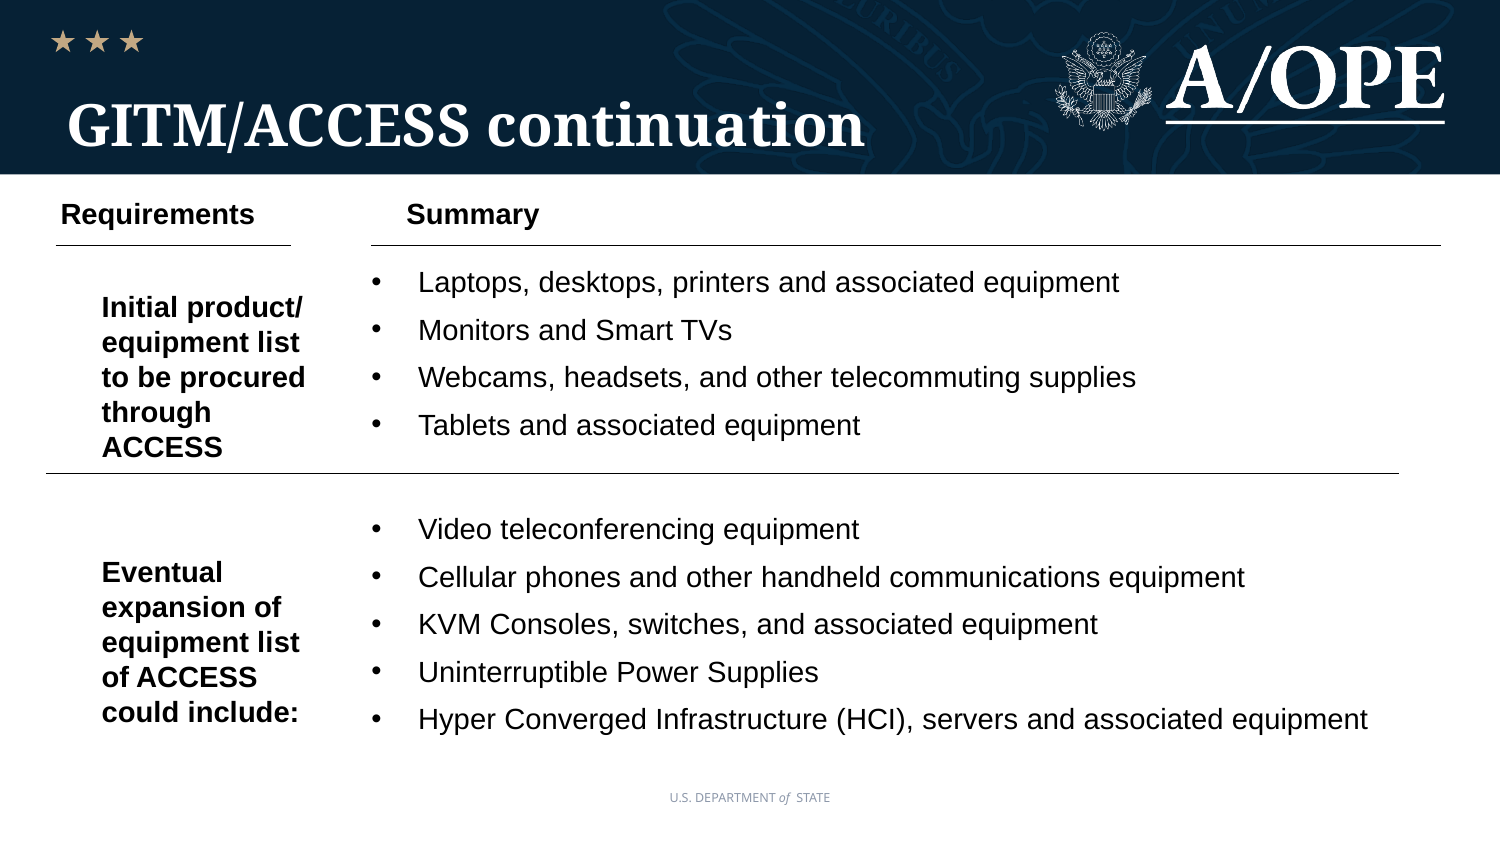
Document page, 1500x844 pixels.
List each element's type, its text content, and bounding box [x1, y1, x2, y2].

text_box Summary [371, 195, 1442, 231]
text_box Laptops, desktops, printers and associated equipment Monitors and Smart TVs Webcams, headsets, and other telecommuting supplies Tablets and associated equipment [371, 263, 1372, 466]
text_box Initial product/ equipment list to be procured through ACCESS [66, 288, 322, 395]
picture [587, 0, 1500, 174]
text_box Video teleconferencing equipment Cellular phones and other handheld communications equipment KVM Consoles, switches, and associated equipment Uninterruptible Power Supplies Hyper Converged Infrastructure (HCI), servers and associated equipment [371, 510, 1372, 736]
title GITM/ACCESS continuation [51, 72, 1449, 167]
text_box Requirements [45, 187, 362, 238]
text_box Eventual expansion of equipment list of ACCESS could include: [66, 553, 322, 729]
